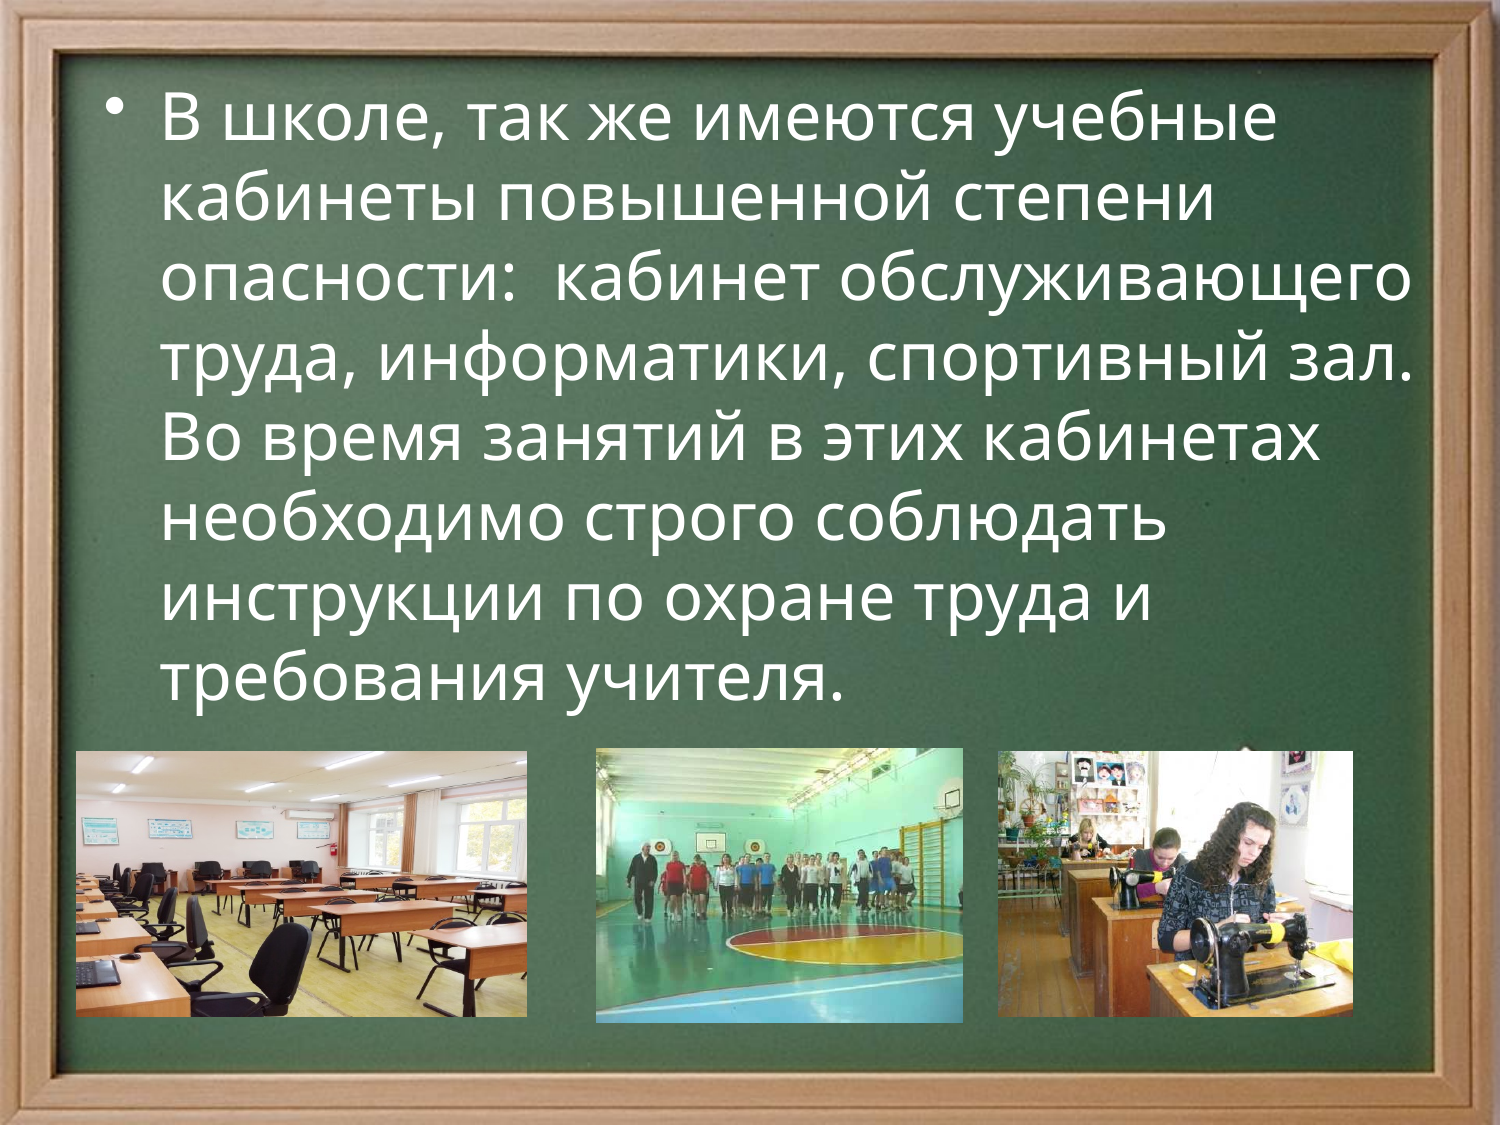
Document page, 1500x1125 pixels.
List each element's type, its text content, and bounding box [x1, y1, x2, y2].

list В школе, так же имеются учебные кабинеты повышенной степени опасности: кабинет обслуживающего труда, информатики, спортивный зал. Во время занятий в этих кабинетах необходимо строго соблюдать инструкции по охране труда и требования учителя. [88, 66, 1439, 809]
picture [0, 0, 1500, 1125]
